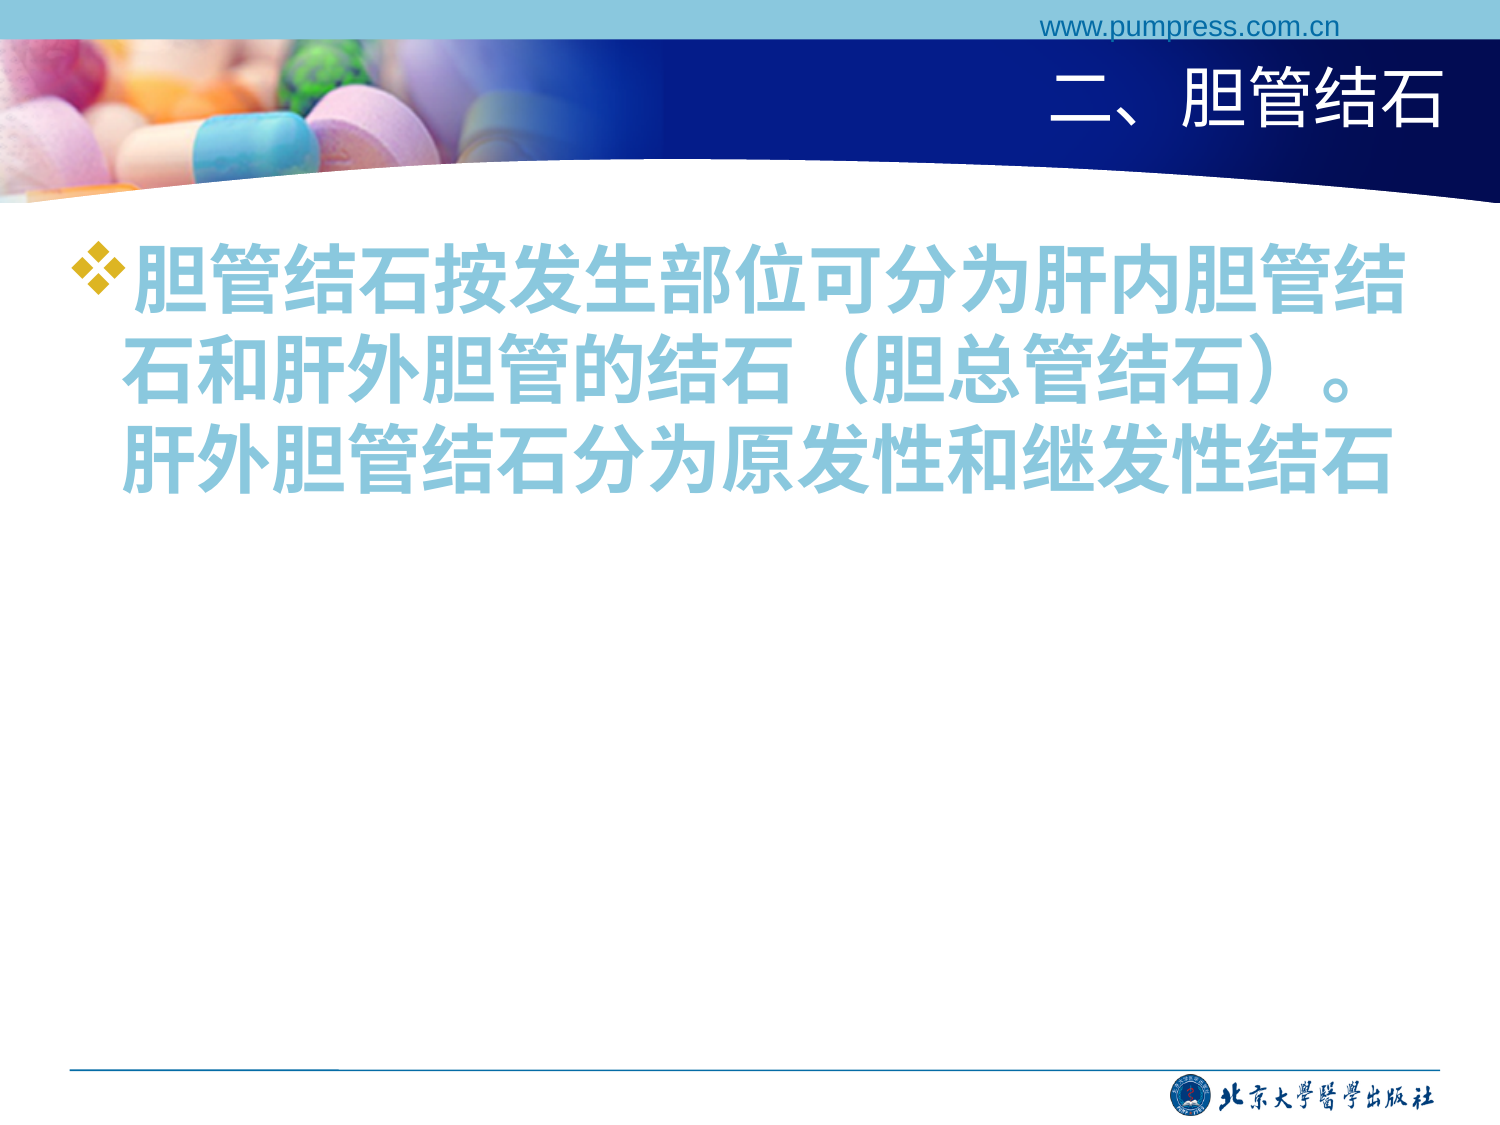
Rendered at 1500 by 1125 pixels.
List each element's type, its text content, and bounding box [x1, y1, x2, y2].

title 二、胆管结石 [137, 49, 1463, 143]
slide_number www.pumpress.com.cn [1025, 0, 1463, 38]
picture [0, 40, 1500, 203]
list 胆管结石按发生部位可分为肝内胆管结石和肝外胆管的结石（胆总管结石）。肝外胆管结石分为原发性和继发性结石 [49, 224, 1463, 1026]
picture [1170, 1074, 1436, 1118]
